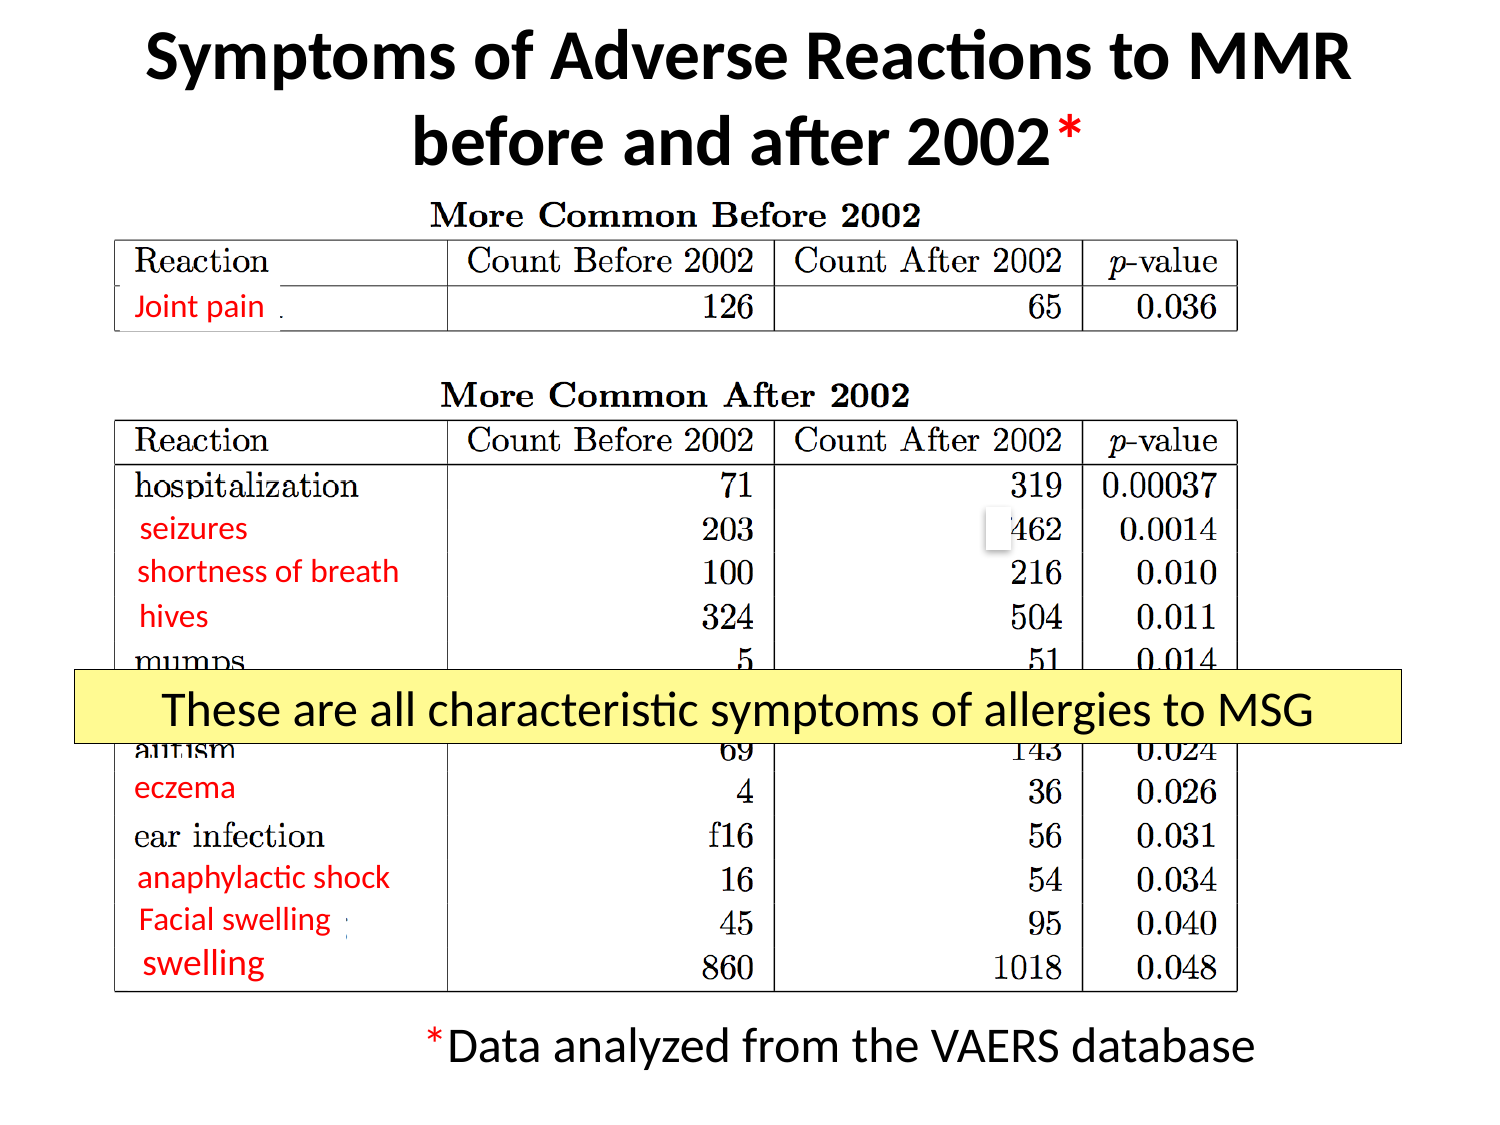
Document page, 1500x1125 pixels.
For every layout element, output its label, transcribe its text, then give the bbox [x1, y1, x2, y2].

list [0, 156, 1477, 1036]
text_box *Data analyzed from the VAERS database [407, 1043, 1271, 1081]
title Symptoms of Adverse Reactions to MMR before and after 2002* [75, 0, 1425, 154]
